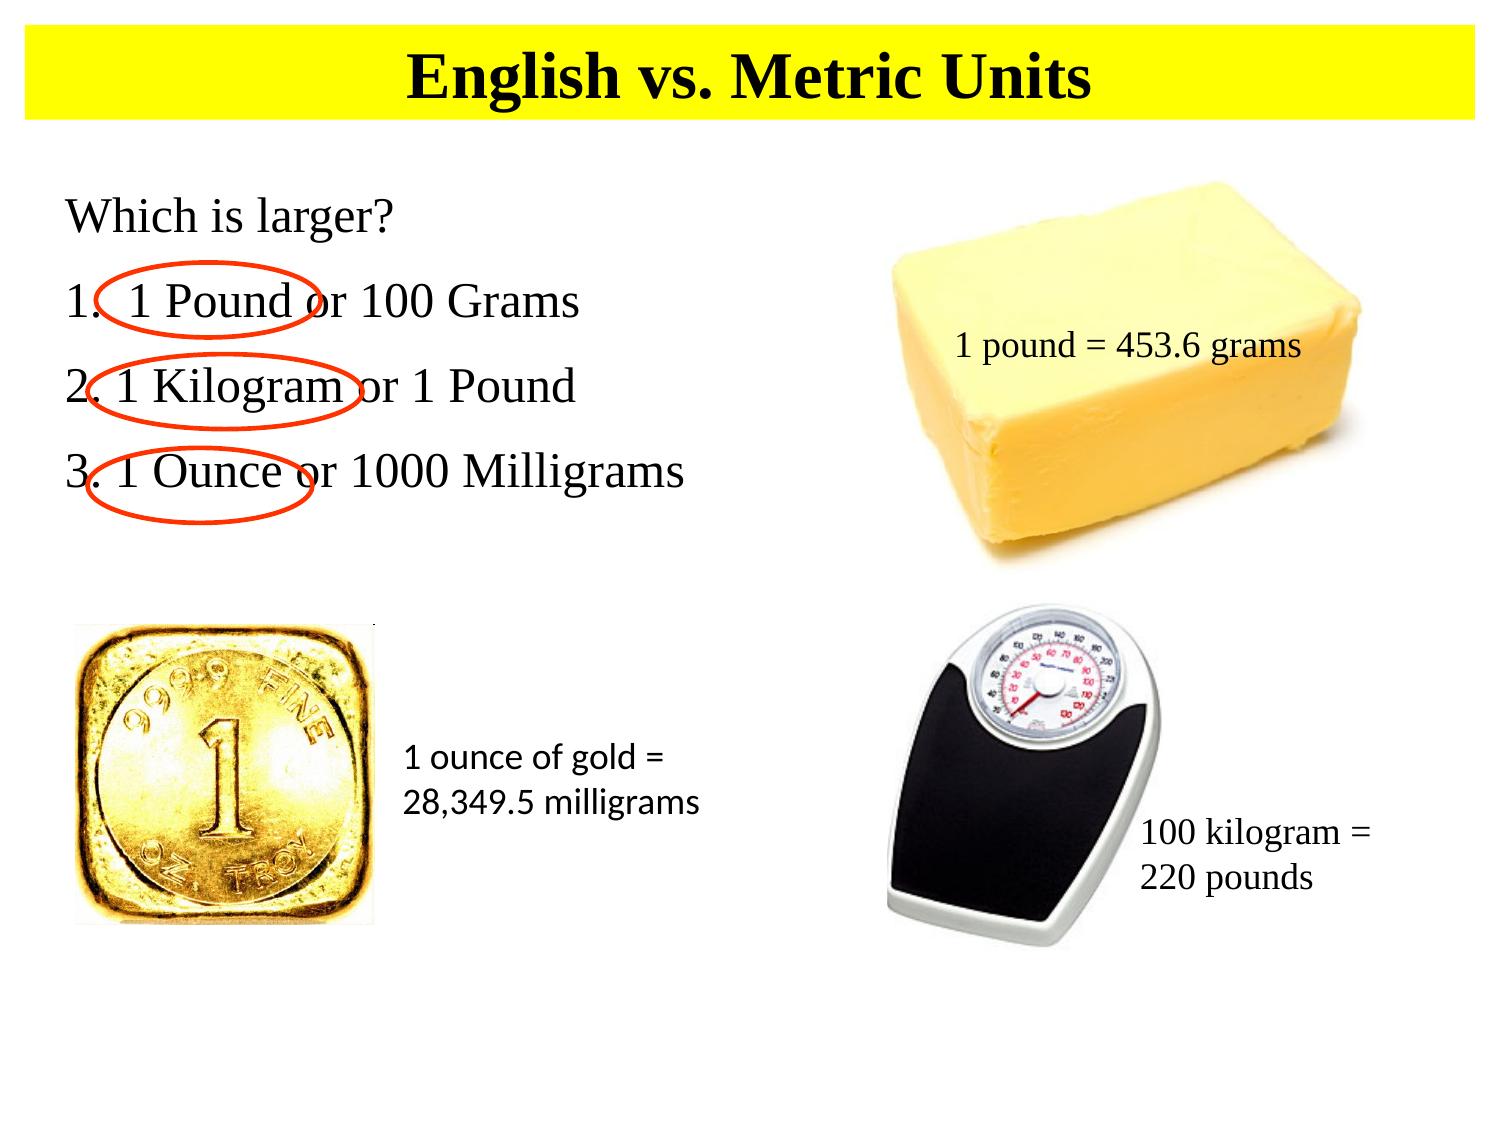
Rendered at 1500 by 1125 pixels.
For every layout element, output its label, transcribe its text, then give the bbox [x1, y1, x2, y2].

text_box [95, 162, 1388, 352]
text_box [74, 447, 776, 926]
text_box Which is larger? 1. 1 Pound or 100 Grams 2. 1 Kilogram or 1 Pound 3. 1 Ounce or 1000 Milligrams [49, 174, 90, 505]
text_box English vs. Metric Units [24, 24, 1475, 120]
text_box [87, 353, 1401, 952]
